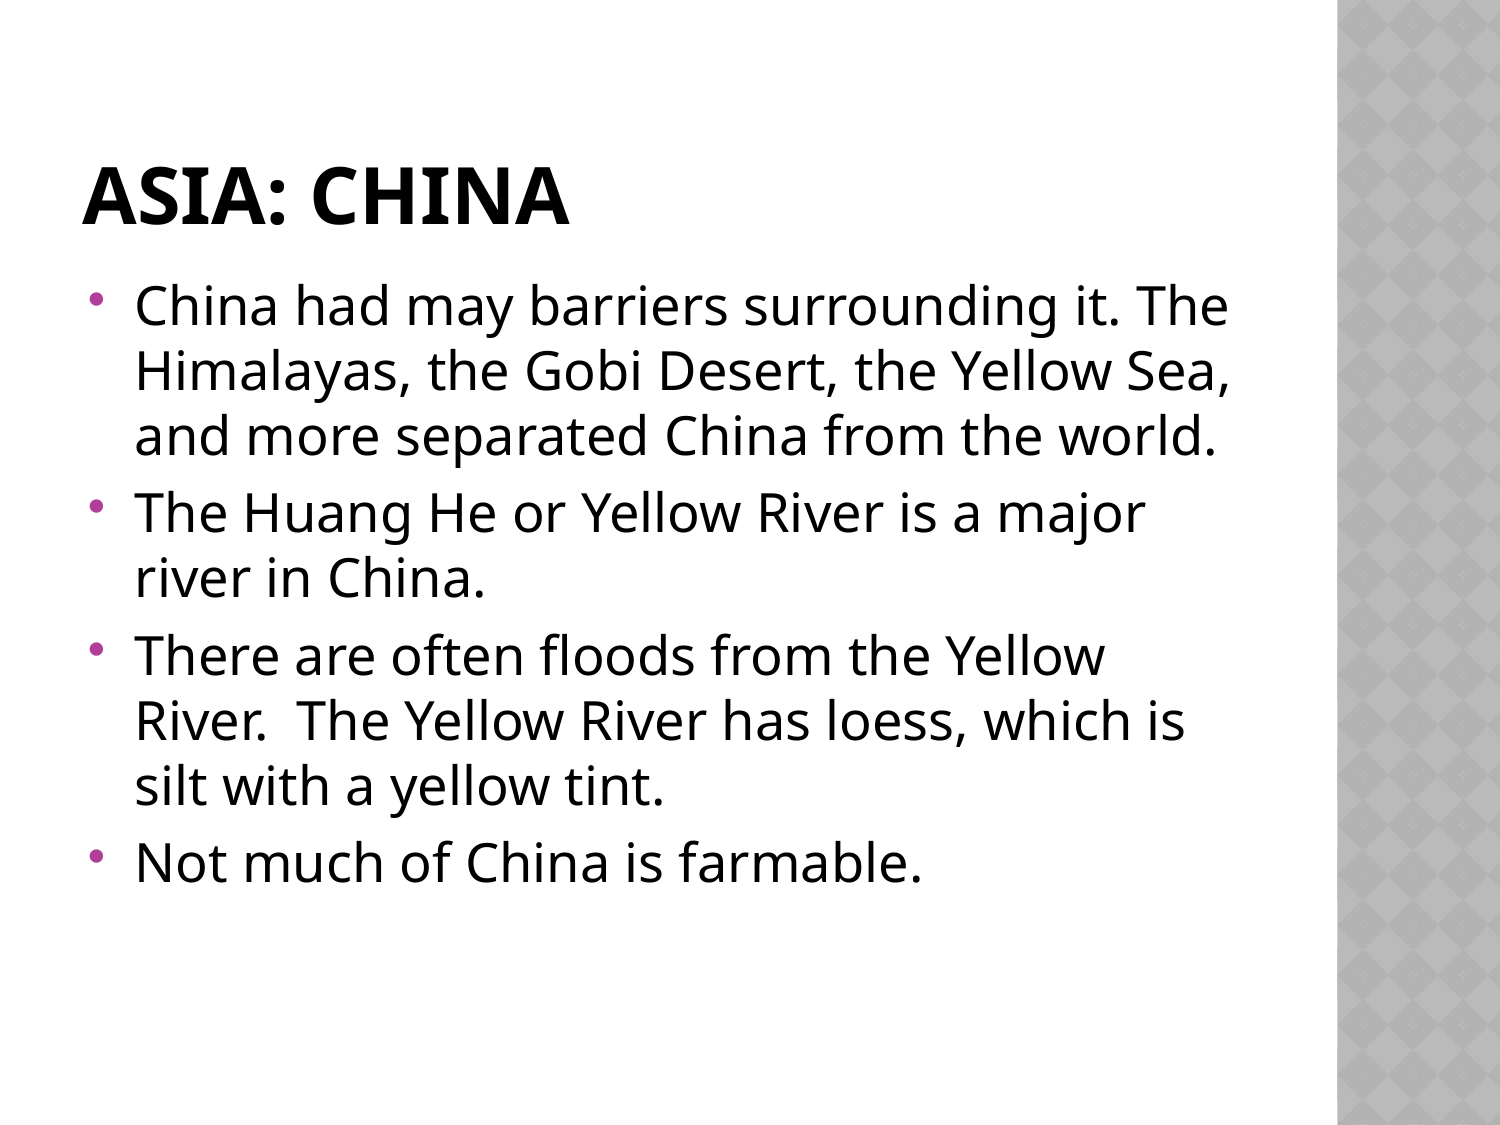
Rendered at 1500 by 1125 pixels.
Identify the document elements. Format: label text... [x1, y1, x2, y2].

list China had may barriers surrounding it. The Himalayas, the Gobi Desert, the Yellow Sea, and more separated China from the world. The Huang He or Yellow River is a major river in China. There are often floods from the Yellow River. The Yellow River has loess, which is silt with a yellow tint. Not much of China is farmable. [75, 264, 1263, 1059]
title Asia: CHINA [75, 52, 1263, 240]
